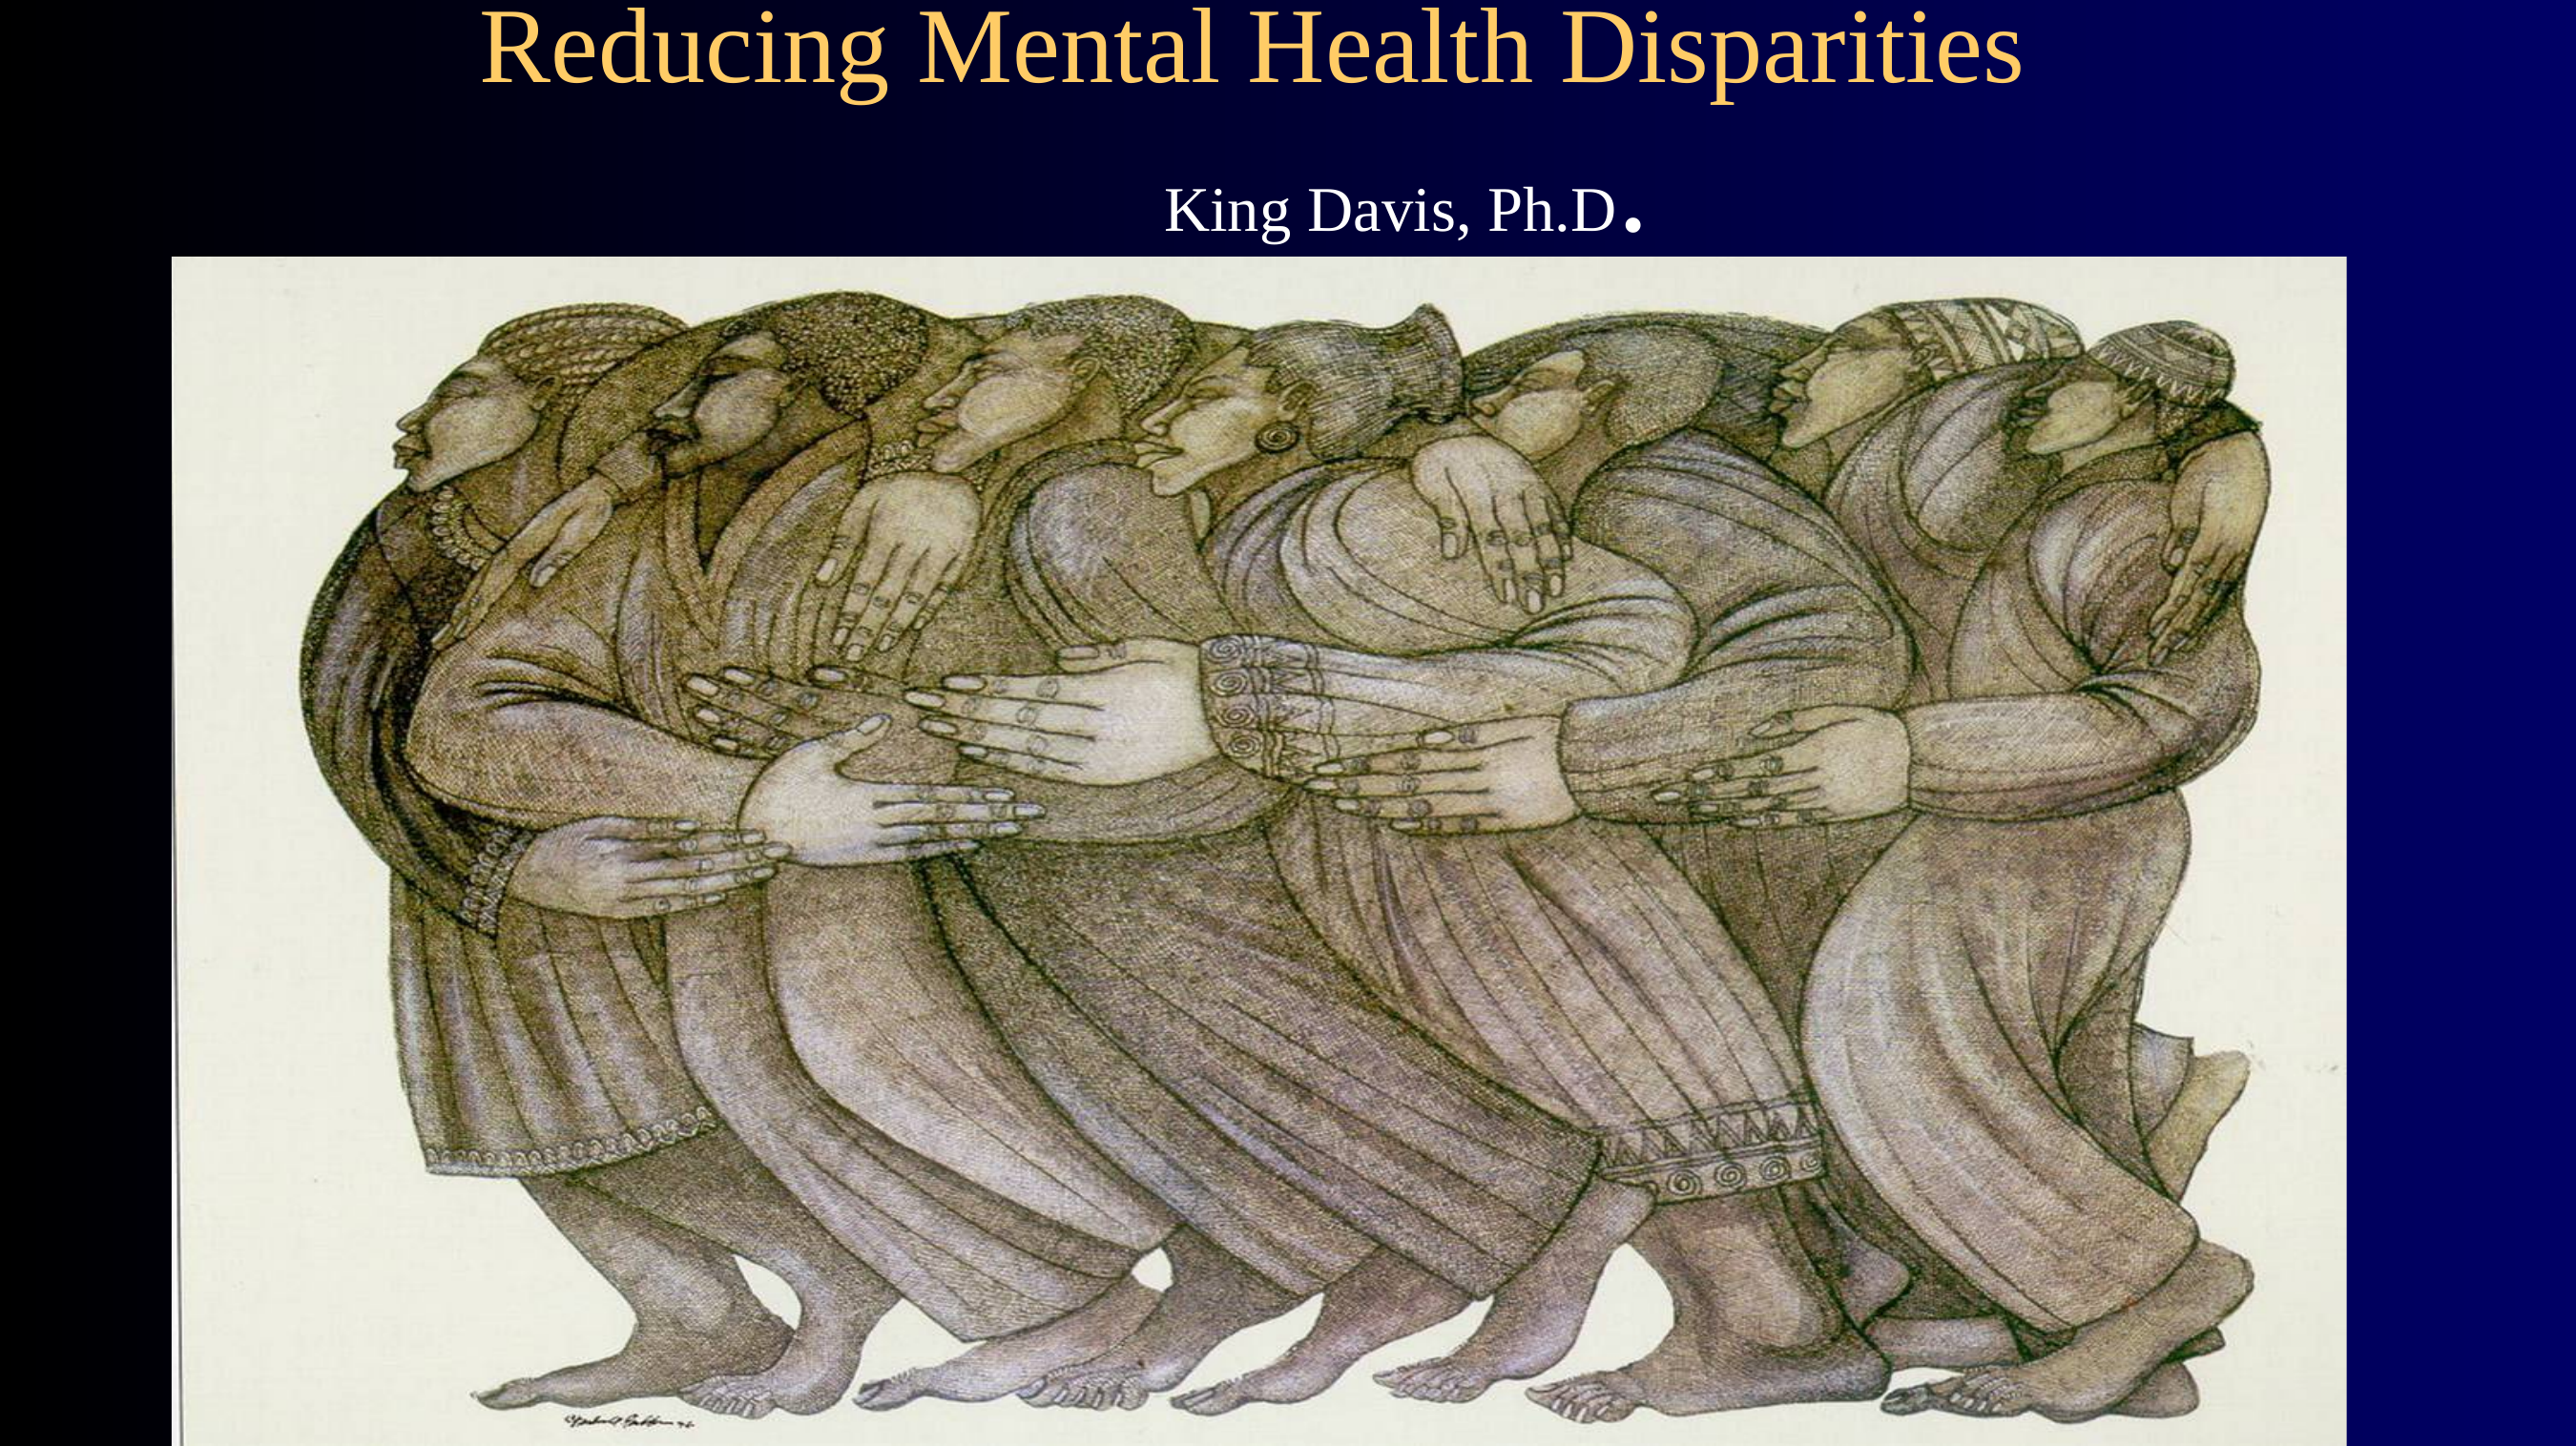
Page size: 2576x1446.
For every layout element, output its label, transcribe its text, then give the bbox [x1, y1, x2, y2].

picture [171, 256, 2347, 1446]
title Reducing Mental Health Disparities King Davis, Ph.D. [171, 0, 2362, 233]
